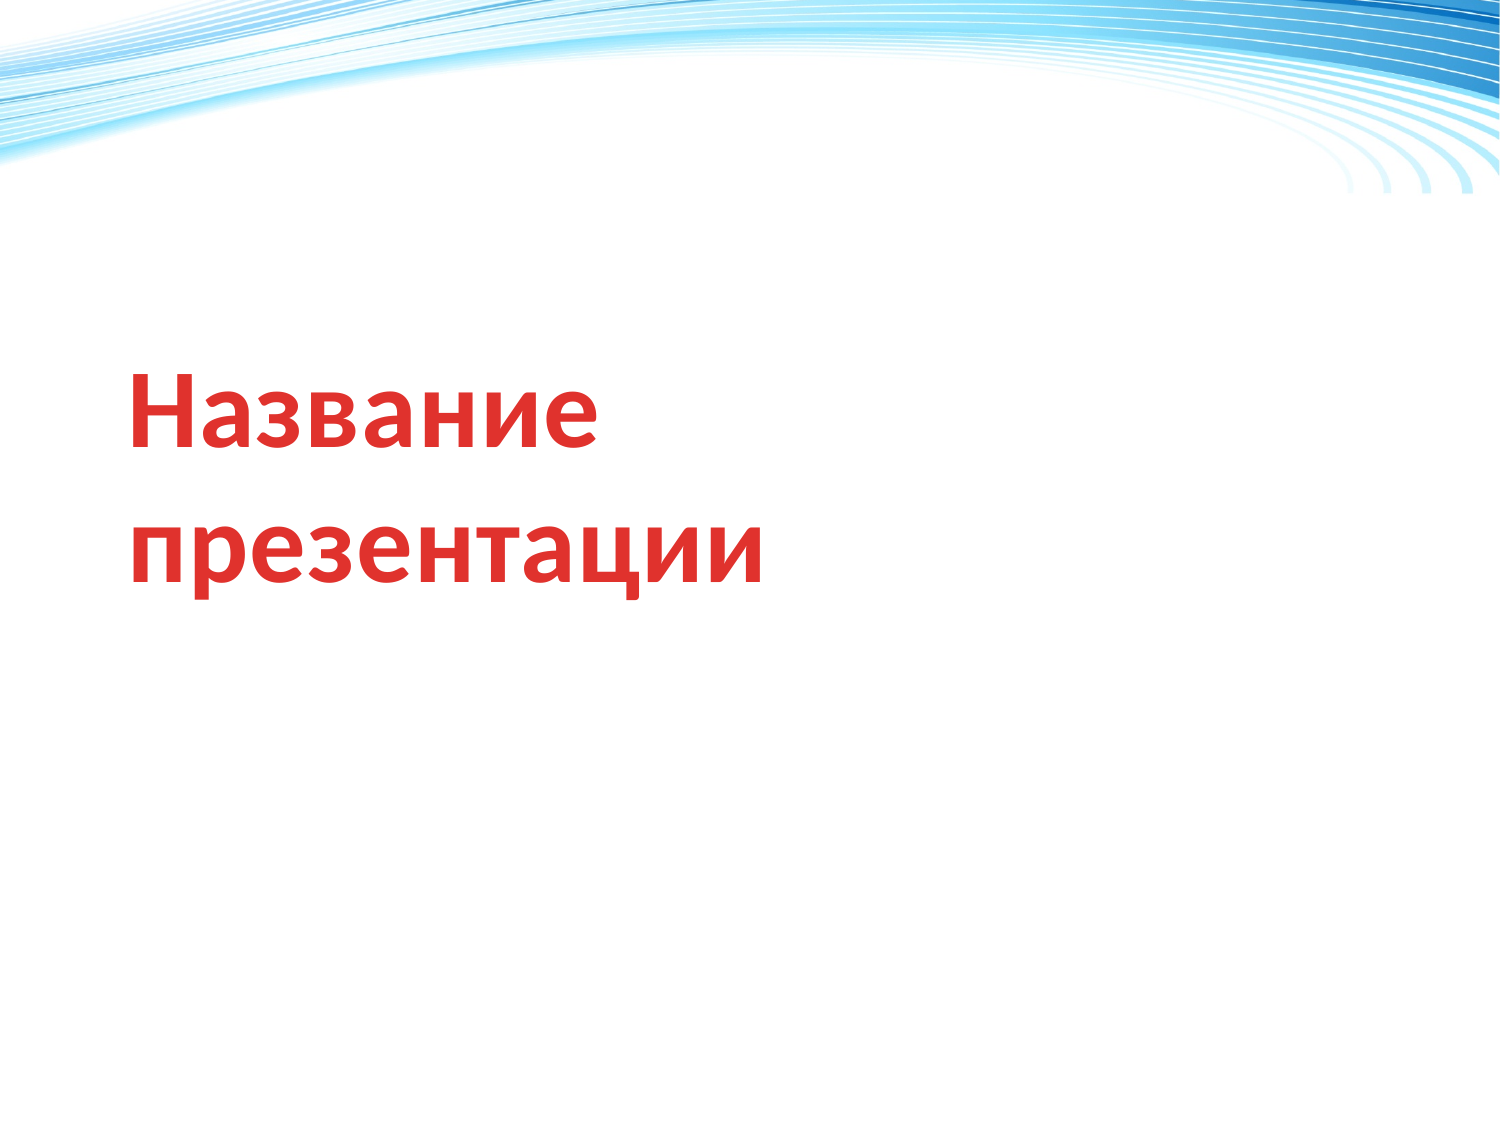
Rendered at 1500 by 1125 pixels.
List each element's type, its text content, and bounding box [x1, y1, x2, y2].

picture [0, 0, 1500, 1124]
title Название презентации [112, 349, 1388, 591]
